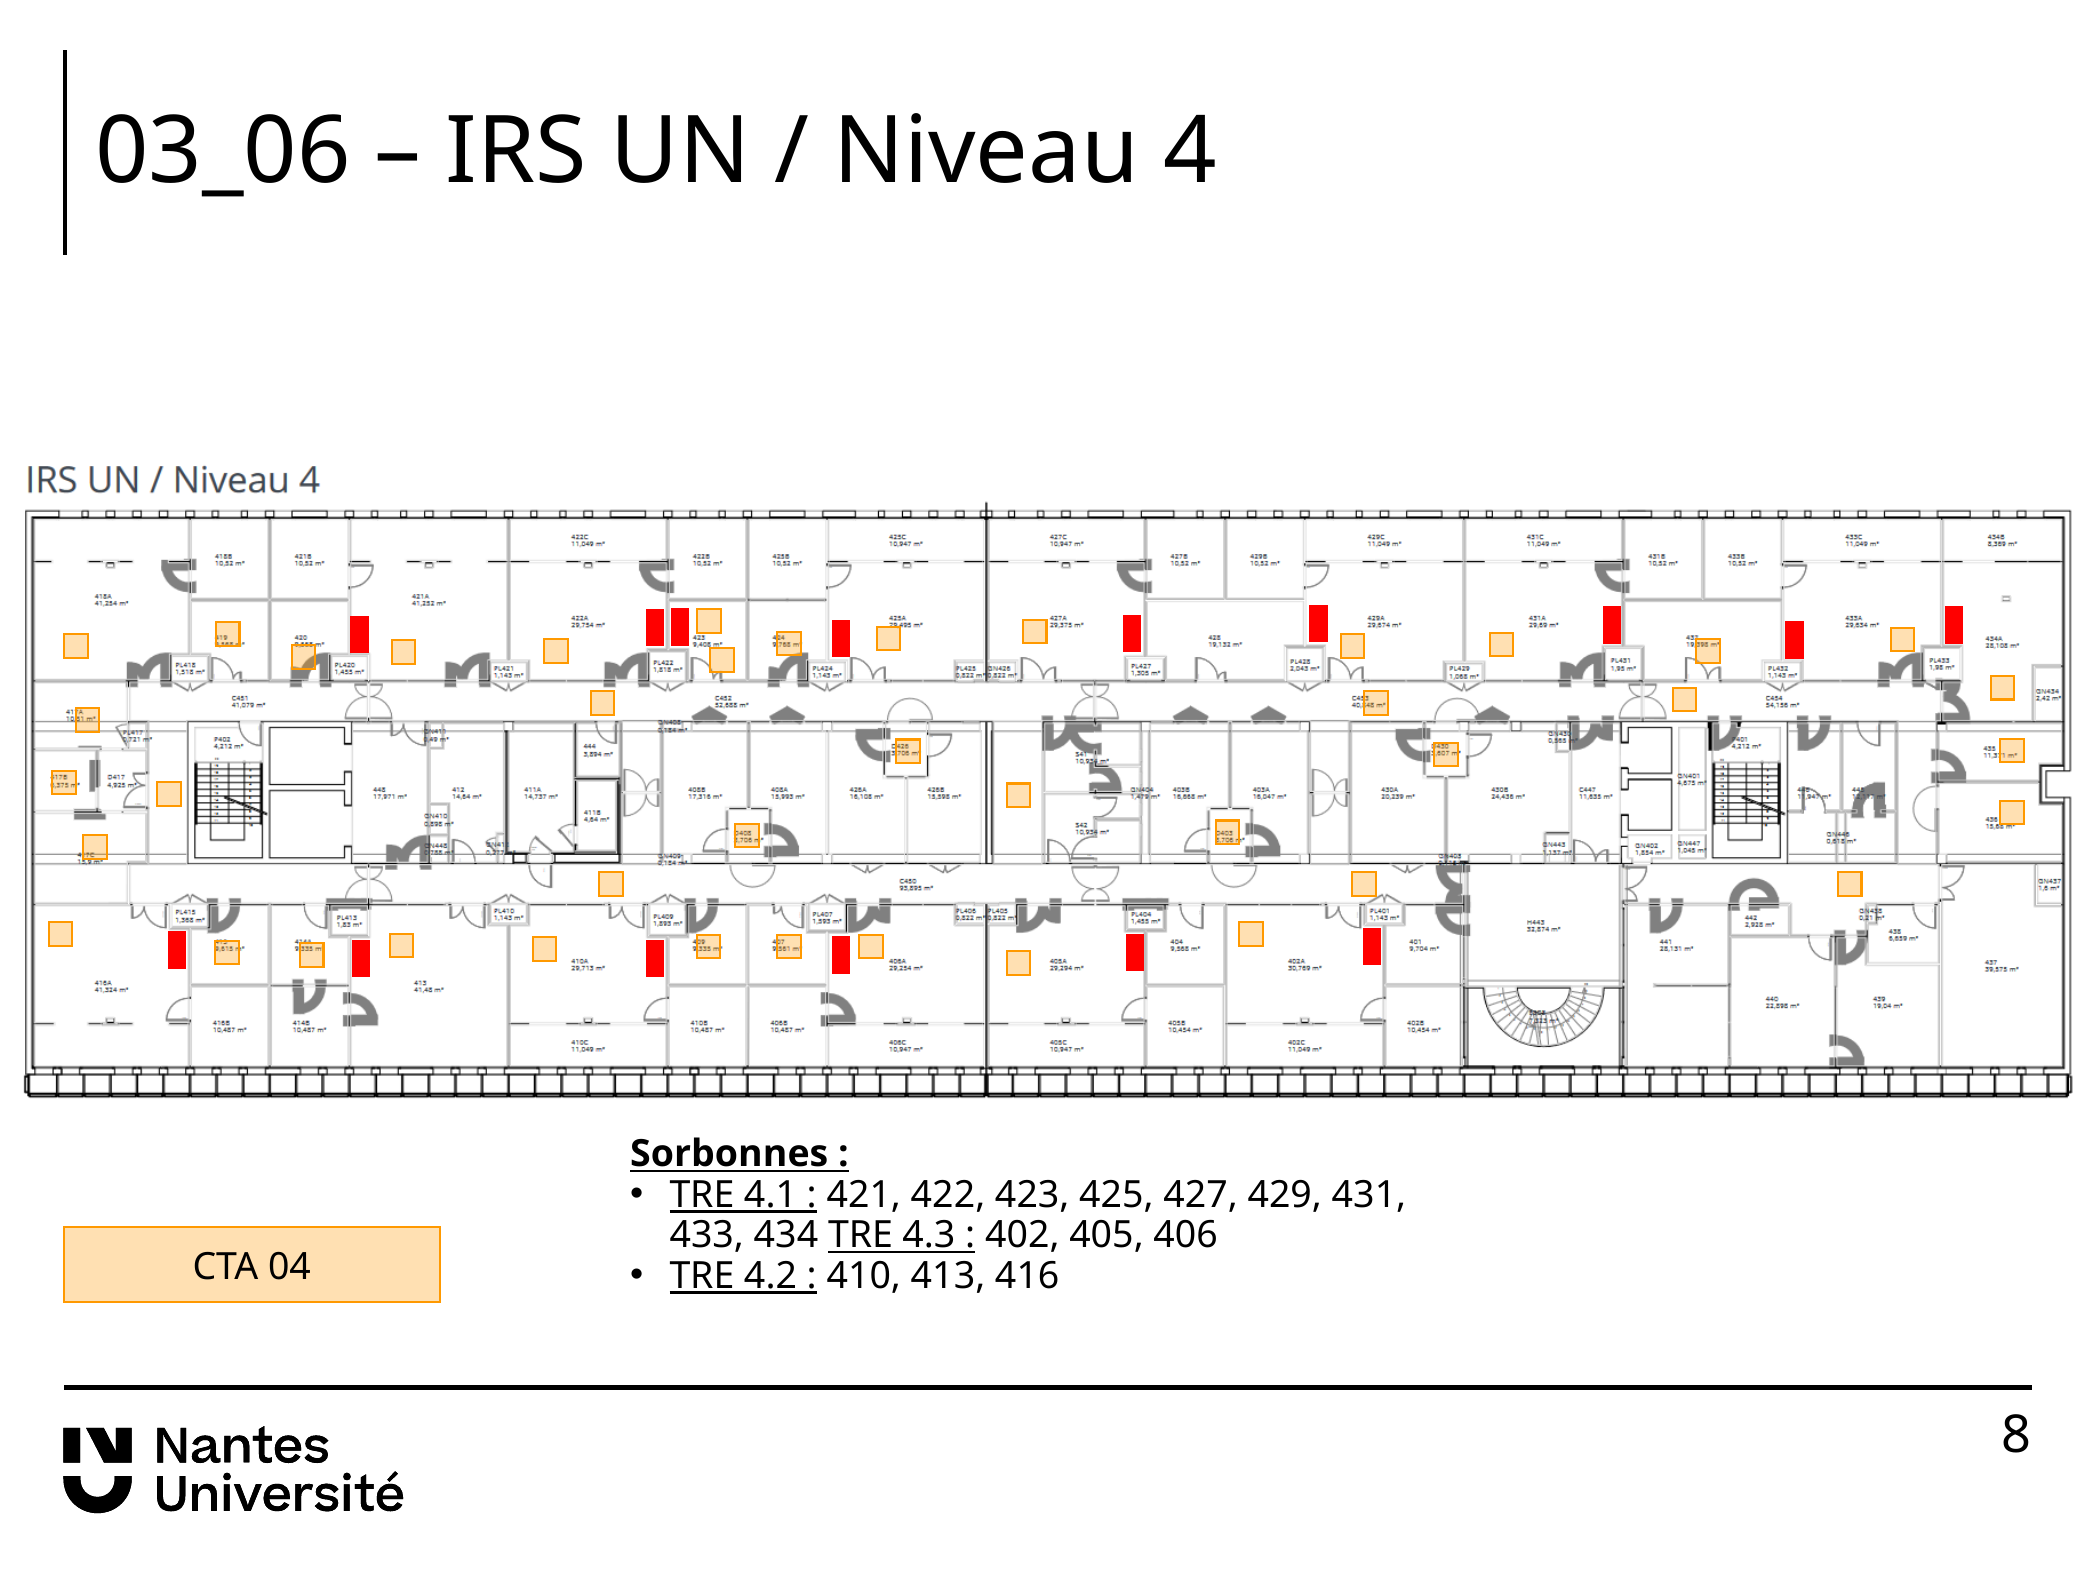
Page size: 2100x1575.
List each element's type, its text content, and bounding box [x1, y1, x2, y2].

picture [0, 449, 2100, 1126]
text_box Sorbonnes : TRE 4.1 : 421, 422, 423, 425, 427, 429, 431, 433, 434 TRE 4.3 : 402, 405, 406 TRE 4.2 : 410, 413, 416 [630, 1134, 1458, 1350]
text_box CTA 04 [63, 1226, 441, 1303]
title 03_06 – IRS UN / Niveau 4 [95, 101, 1921, 204]
slide_number 8 [1723, 1404, 2032, 1468]
